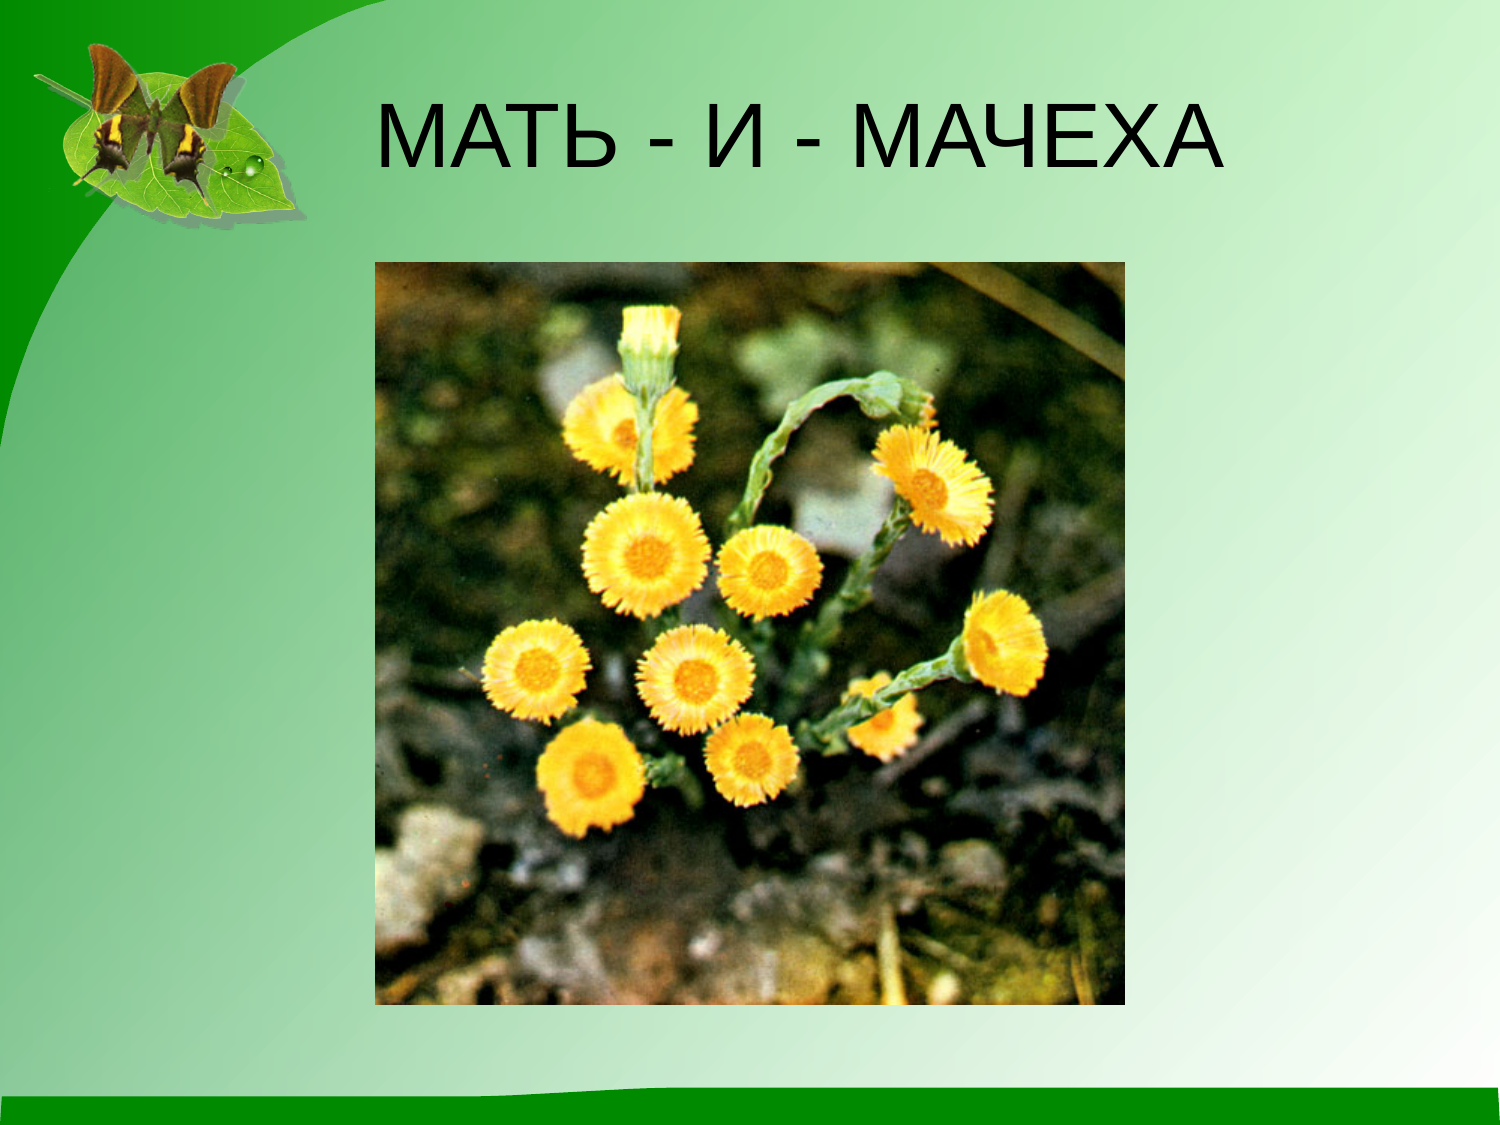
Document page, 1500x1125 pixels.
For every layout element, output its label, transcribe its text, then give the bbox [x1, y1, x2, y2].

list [375, 262, 1125, 1006]
title МАТЬ - И - МАЧЕХА [124, 37, 1476, 226]
picture [24, 37, 300, 229]
